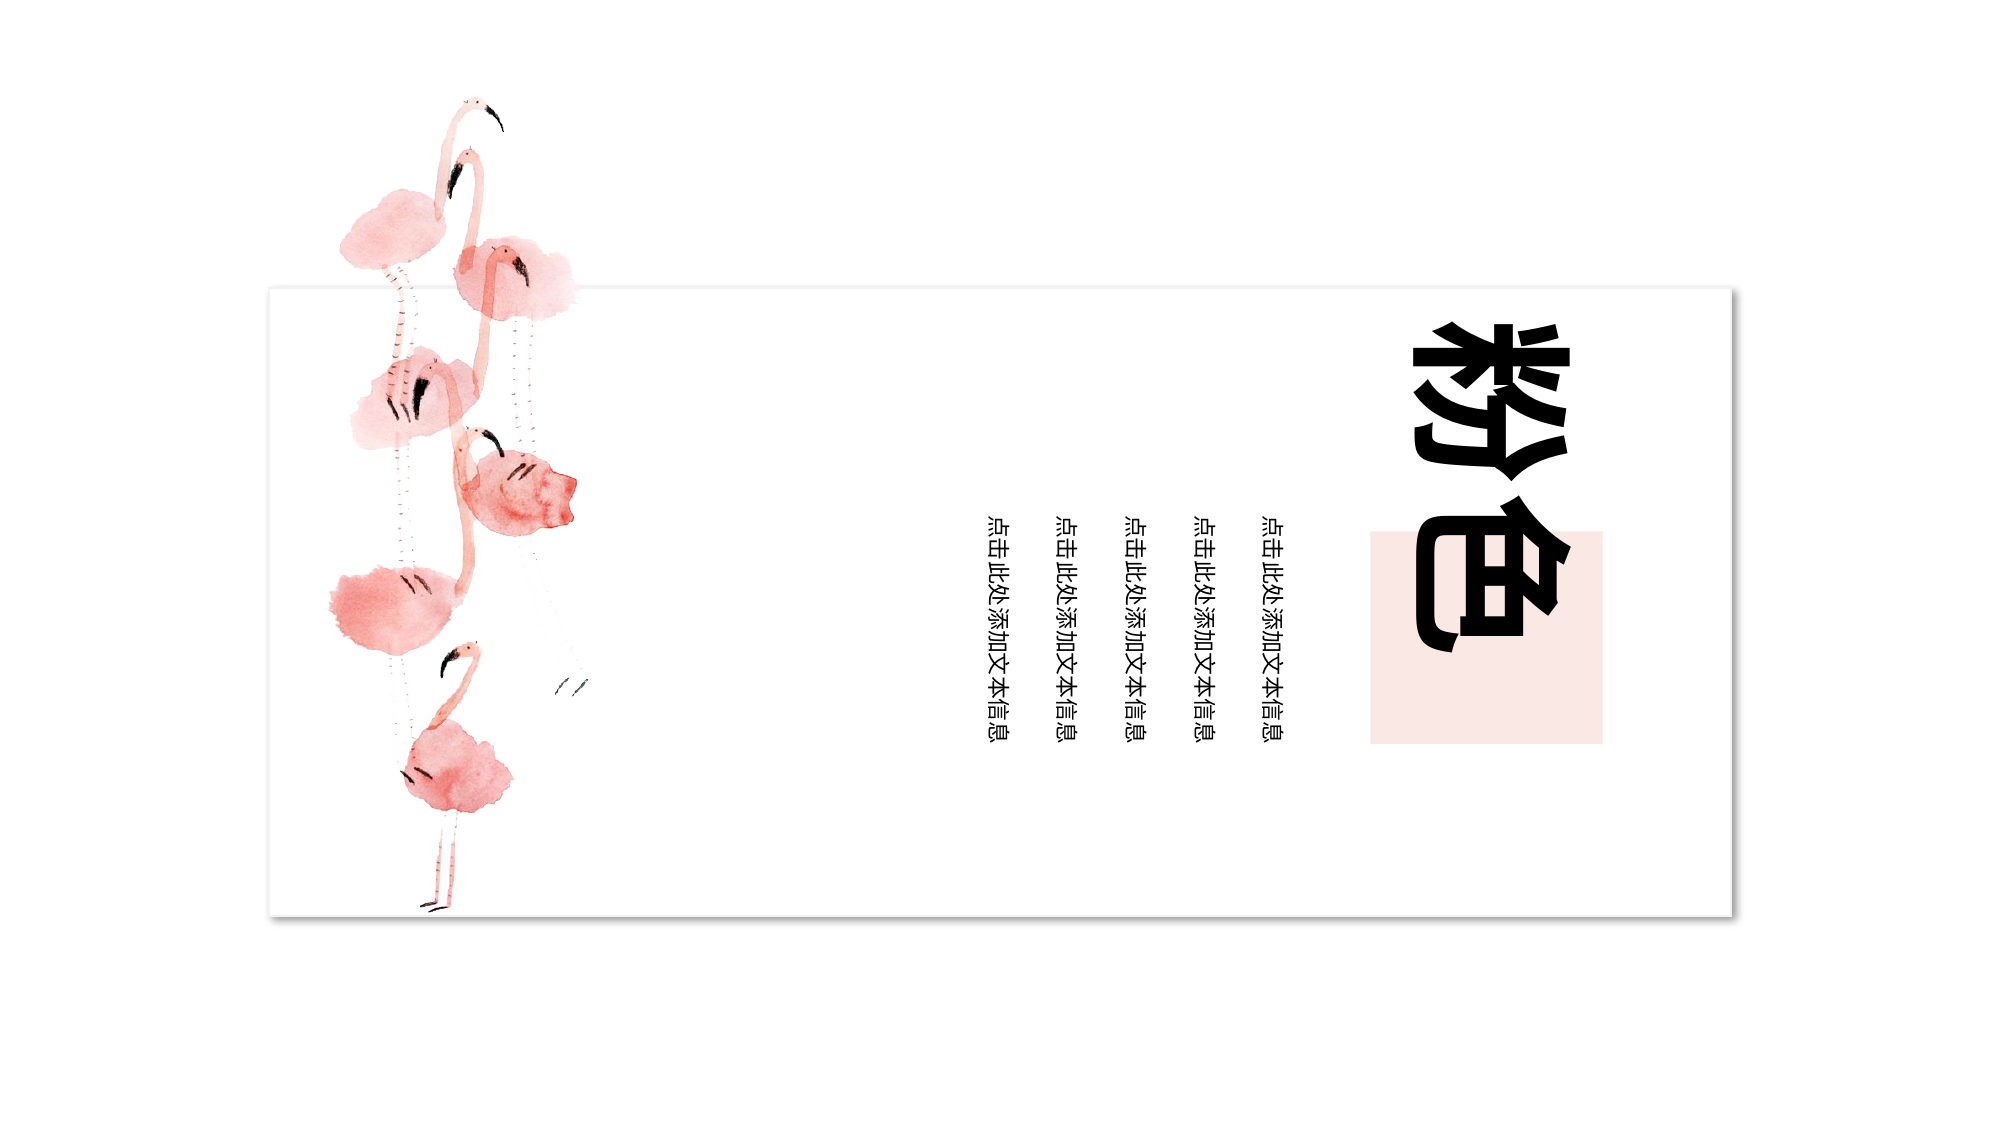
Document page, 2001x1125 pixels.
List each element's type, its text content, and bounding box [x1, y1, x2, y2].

picture [270, 76, 649, 981]
text_box [1369, 530, 1604, 745]
text_box 点击此处添加文本信息点击此处添加文本信息点击此处添加文本信息点击此处添加文本信息点击此处添加文本信息 [899, 500, 1337, 783]
text_box 粉色 [1370, 303, 1603, 729]
text_box [649, 287, 1732, 917]
